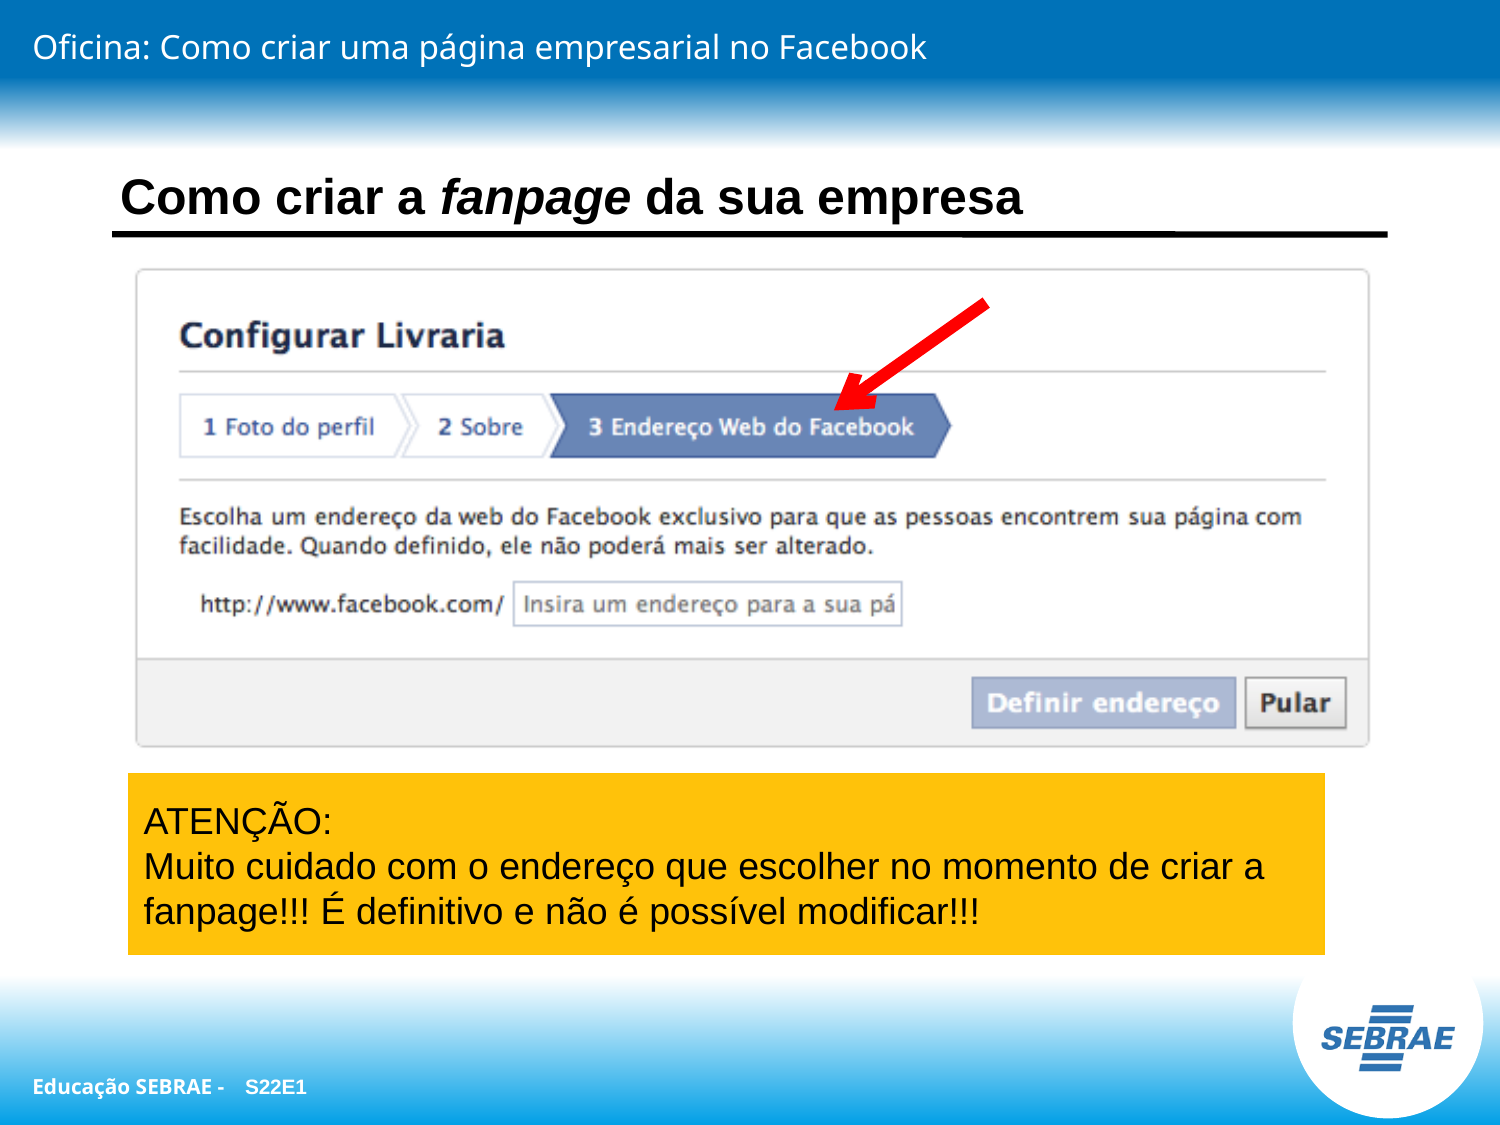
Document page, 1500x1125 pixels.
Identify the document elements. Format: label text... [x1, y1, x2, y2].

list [90, 245, 1410, 772]
text_box Como criar a fanpage da sua empresa [105, 156, 1318, 232]
text_box ATENÇÃO: Muito cuidado com o endereço que escolher no momento de criar a fanpage!!! É definitivo e não é possível modificar!!! [128, 779, 1325, 955]
picture [1316, 999, 1463, 1076]
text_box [833, 302, 987, 411]
text_box S22E1 [230, 1065, 337, 1106]
